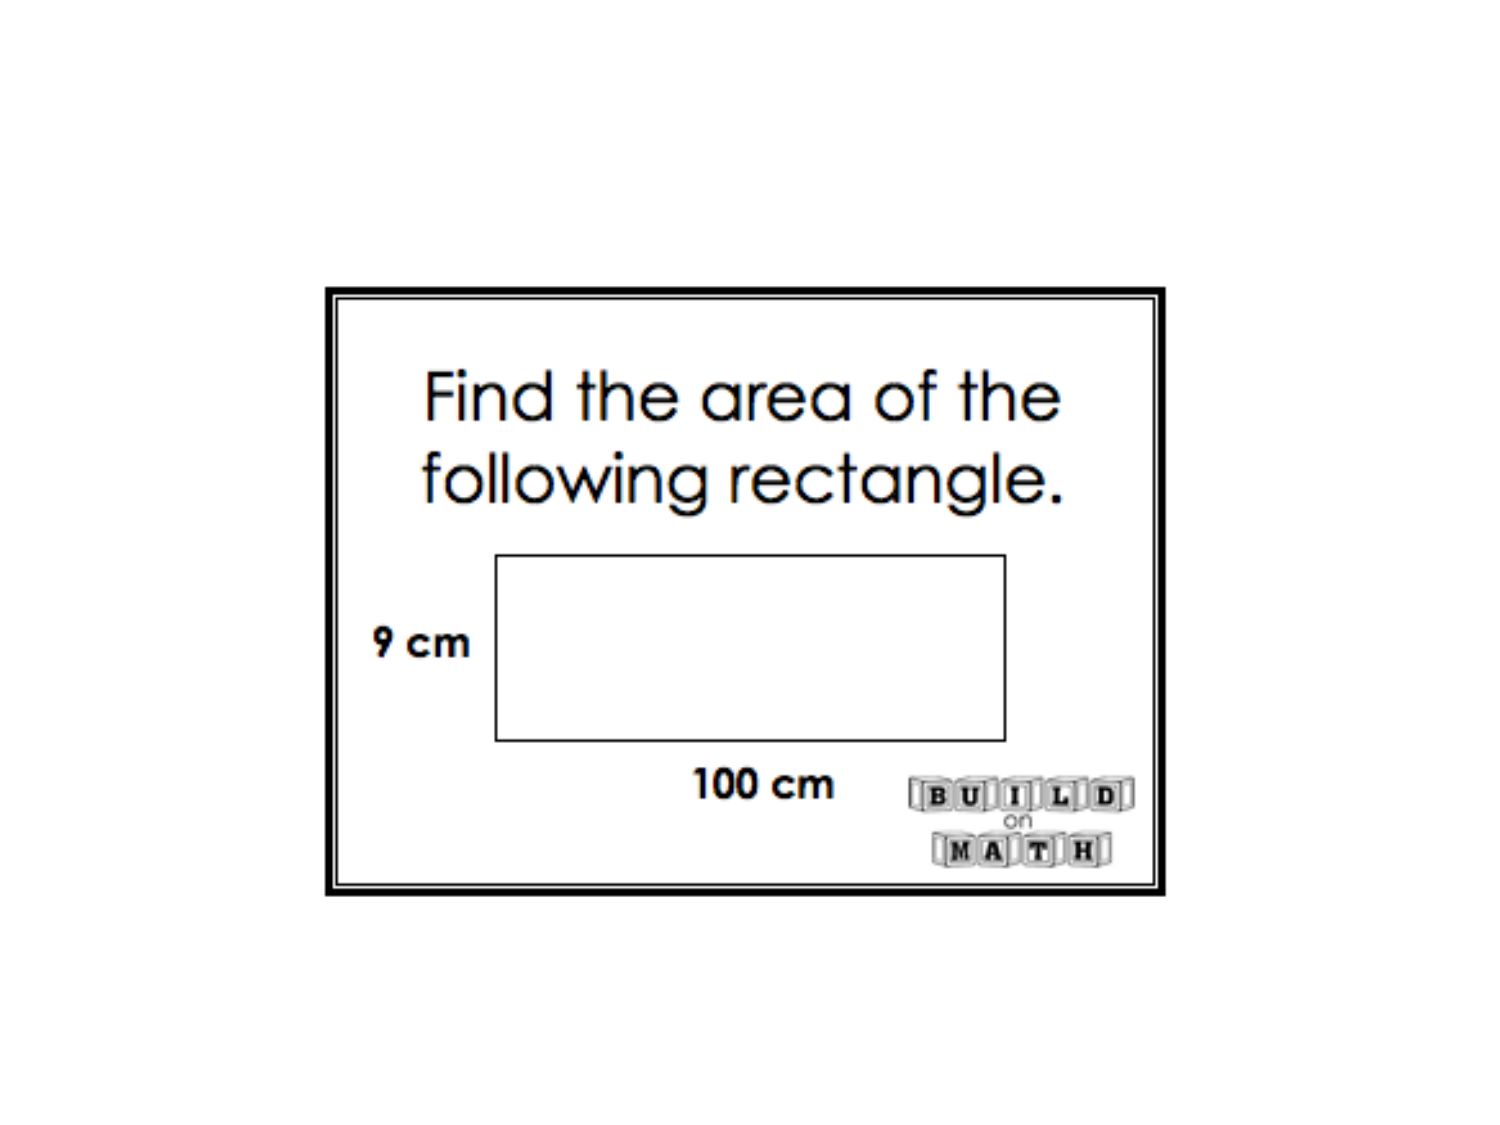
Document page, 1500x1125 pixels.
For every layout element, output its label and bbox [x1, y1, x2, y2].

list [74, 262, 1426, 1006]
